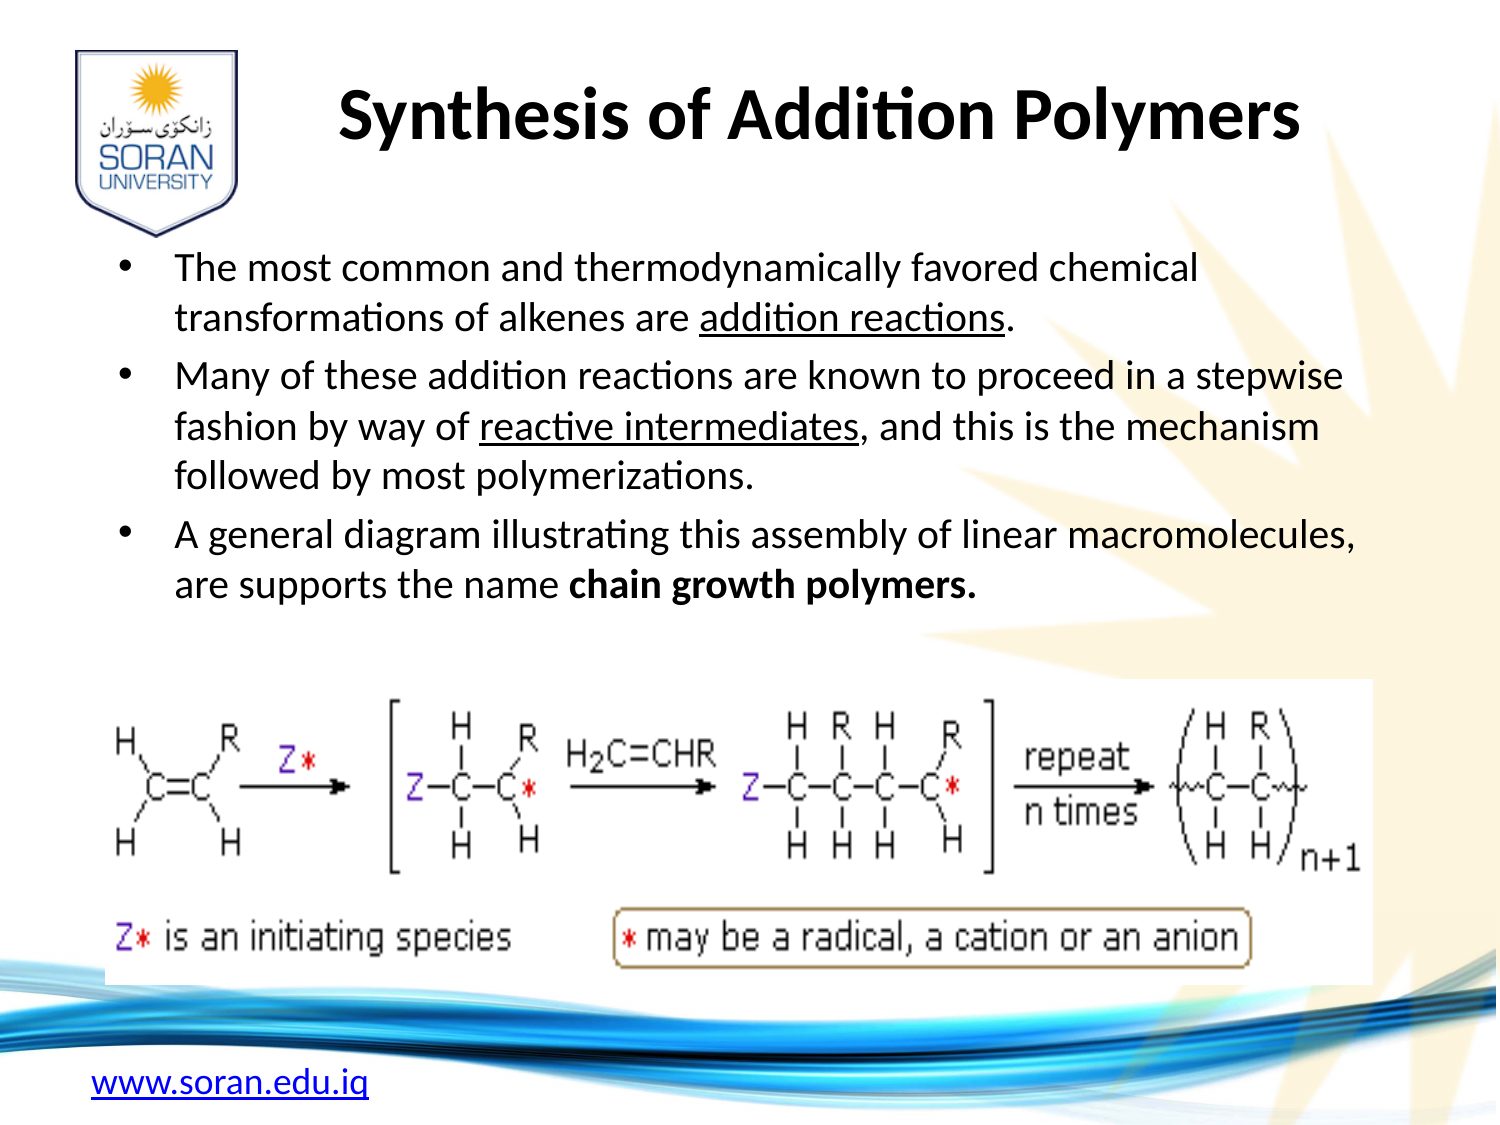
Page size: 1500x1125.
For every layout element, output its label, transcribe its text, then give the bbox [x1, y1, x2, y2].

picture [75, 50, 238, 238]
list The most common and thermodynamically favored chemical transformations of alkenes are addition reactions. Many of these addition reactions are known to proceed in a stepwise fashion by way of reactive intermediates, and this is the mechanism followed by most polymerizations. A general diagram illustrating this assembly of linear macromolecules, are supports the name chain growth polymers. [103, 232, 1397, 947]
title Synthesis of Addition Polymers [103, 33, 1397, 186]
picture [0, 99, 1500, 1125]
